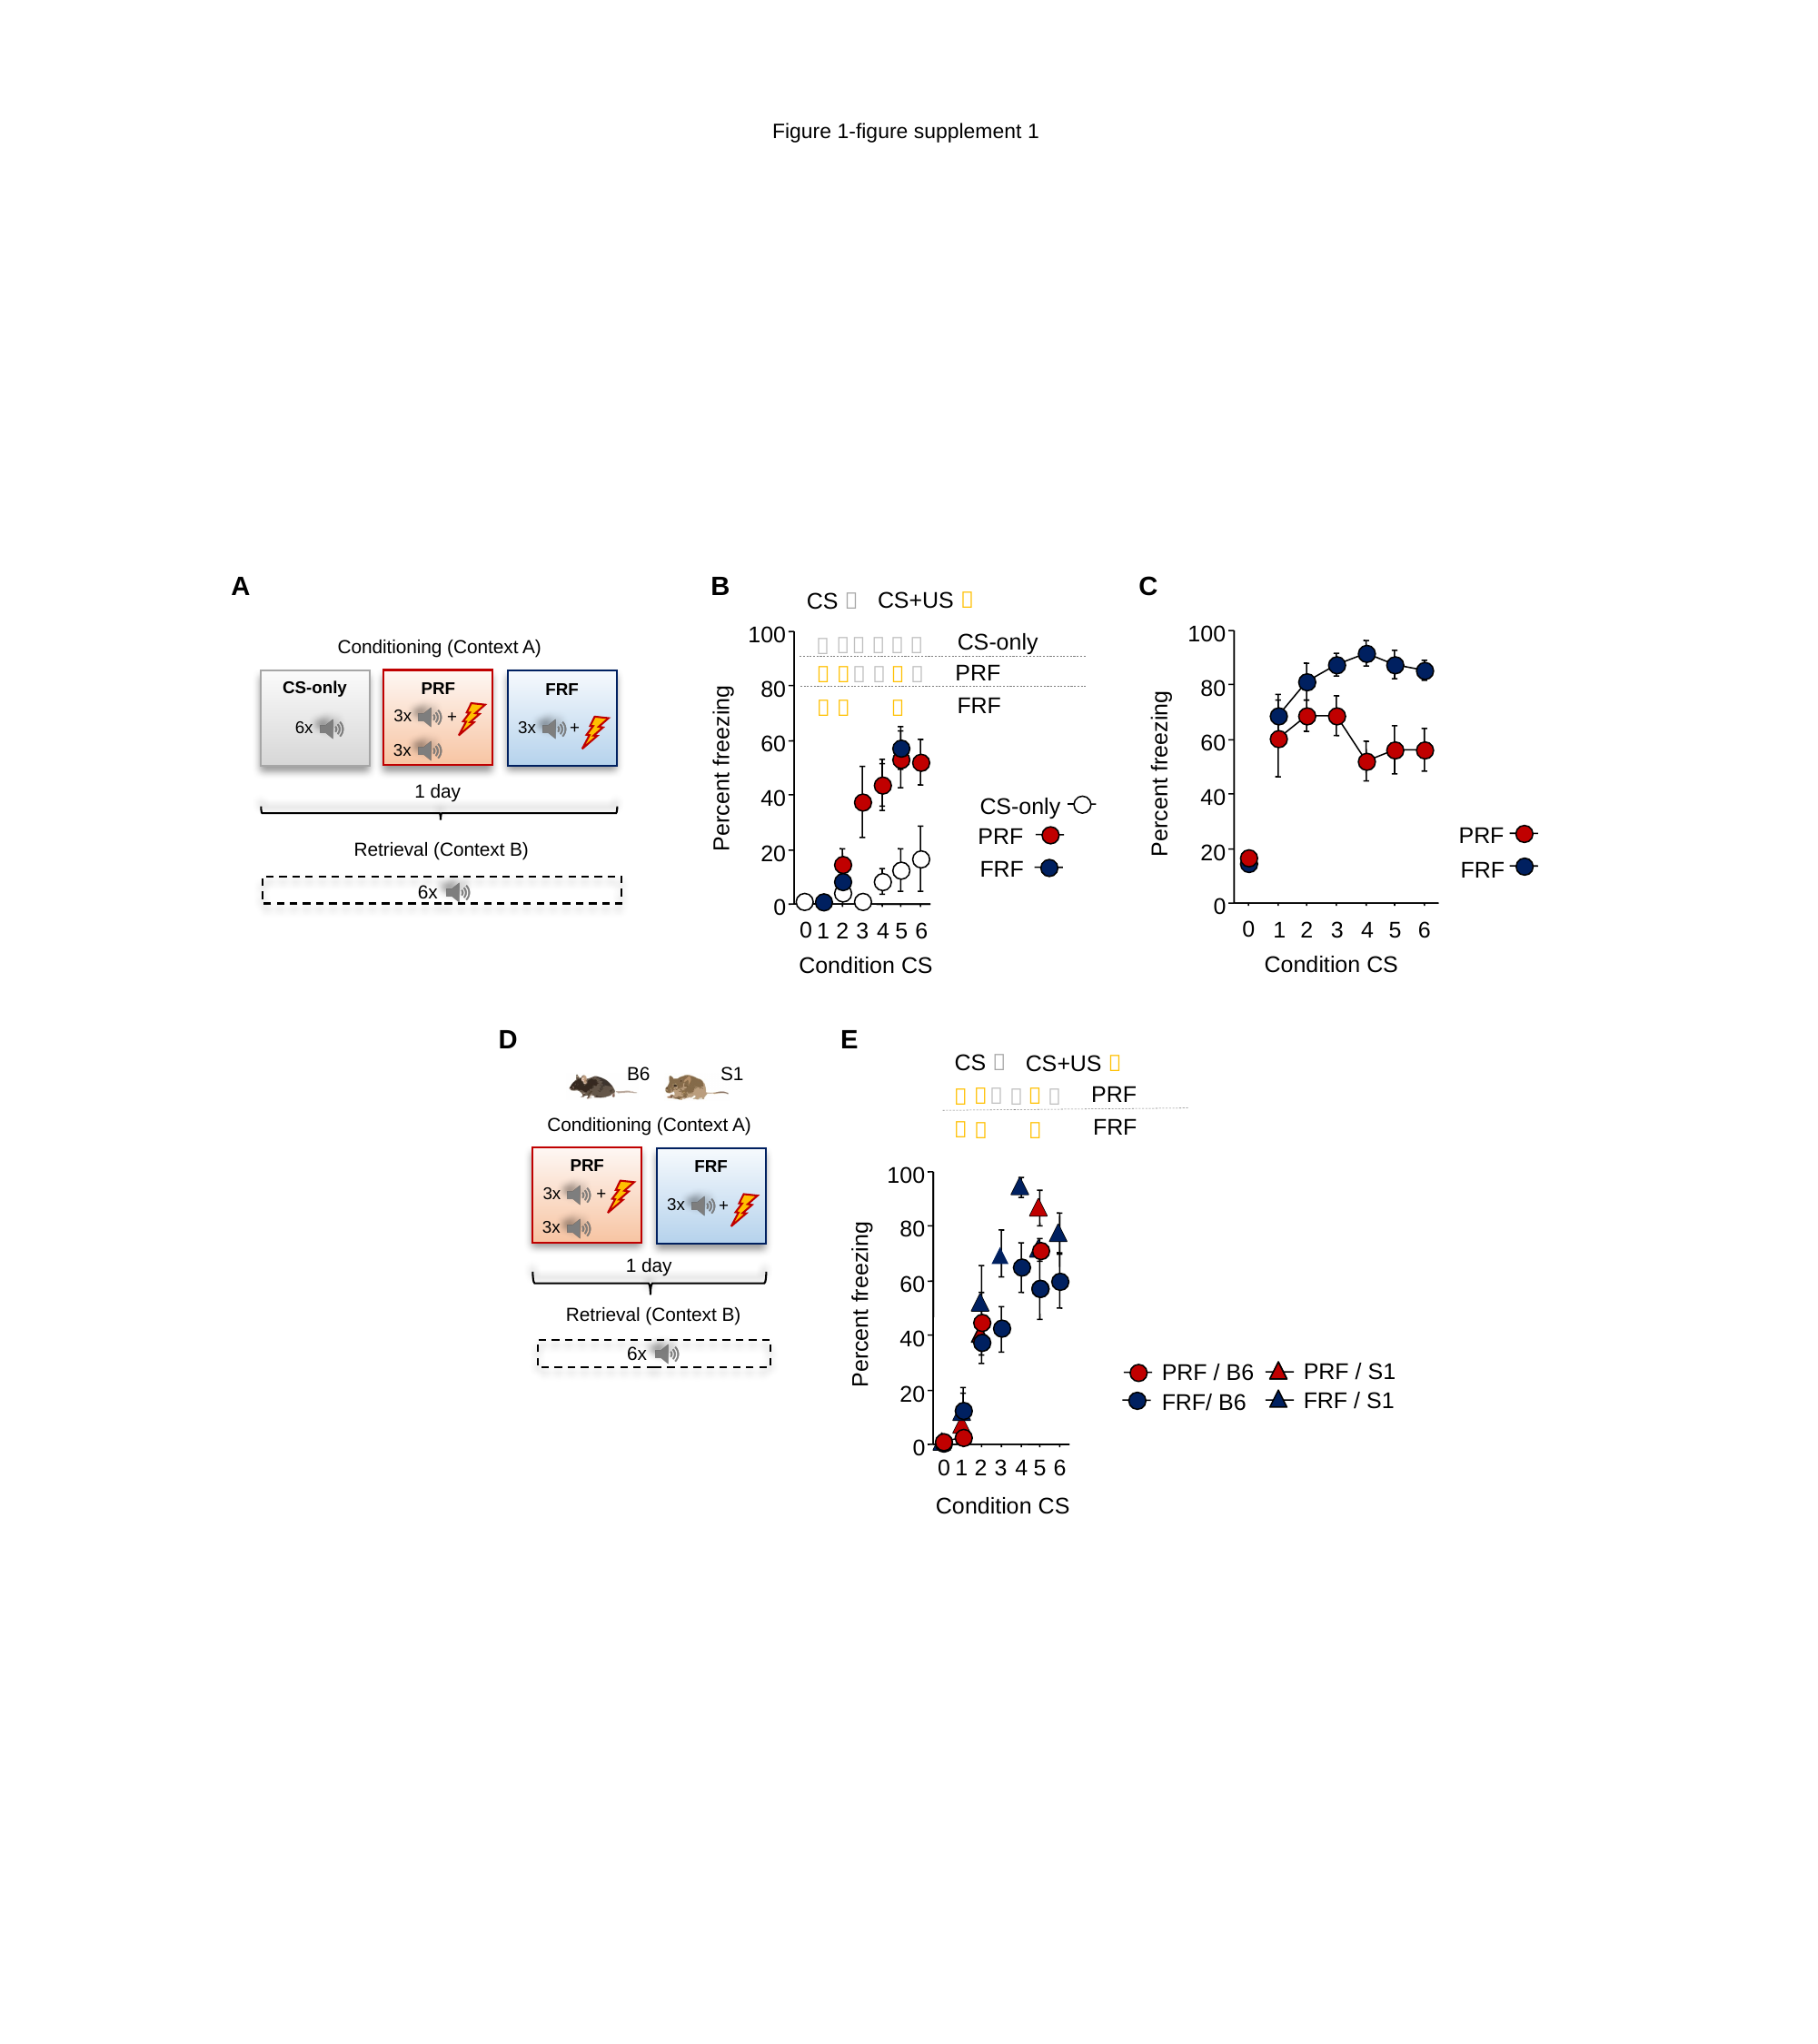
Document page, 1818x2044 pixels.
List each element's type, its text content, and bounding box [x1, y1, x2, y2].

text_box PRF [1090, 1079, 1137, 1107]
text_box 100 [748, 620, 787, 648]
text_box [936, 1117, 1063, 1151]
text_box [533, 1283, 766, 1295]
text_box + [592, 1182, 620, 1210]
text_box 2 [974, 1453, 988, 1481]
text_box 5 [1388, 915, 1402, 943]
text_box [1049, 1224, 1068, 1242]
text_box [507, 670, 618, 767]
text_box [429, 705, 493, 766]
text_box [1032, 1242, 1050, 1260]
text_box Condition CS [799, 950, 934, 978]
text_box [593, 715, 611, 741]
text_box 3 [1330, 915, 1344, 943]
text_box 3x [525, 1209, 578, 1244]
text_box 5 [895, 916, 909, 944]
text_box [581, 744, 590, 750]
text_box S1 [681, 1061, 783, 1085]
text_box 3x [376, 732, 429, 767]
text_box [1270, 730, 1287, 748]
text_box 100 [887, 1160, 926, 1188]
text_box [1269, 1362, 1287, 1379]
text_box + [705, 1186, 742, 1222]
text_box [955, 1402, 973, 1420]
text_box 3 [856, 916, 869, 944]
text_box [1515, 858, 1534, 876]
text_box D [484, 1016, 531, 1061]
text_box 0 [1242, 914, 1256, 942]
text_box [1269, 1390, 1287, 1407]
text_box [1386, 741, 1405, 759]
text_box [854, 893, 872, 911]
text_box PRF / S1 [1303, 1356, 1396, 1384]
text_box 1 [955, 1453, 969, 1481]
text_box [834, 856, 852, 874]
text_box FRF [507, 670, 617, 706]
text_box B [697, 562, 744, 608]
text_box CS-only [260, 670, 370, 704]
picture [417, 703, 445, 731]
text_box 6 [1053, 1453, 1067, 1481]
text_box FRF [1460, 855, 1505, 883]
text_box [1386, 656, 1405, 674]
text_box 0 [1213, 891, 1227, 919]
text_box 60 [899, 1269, 926, 1297]
text_box [993, 1320, 1011, 1337]
text_box [1416, 662, 1434, 680]
text_box [1358, 753, 1376, 770]
text_box + [556, 709, 593, 744]
text_box [854, 794, 872, 811]
text_box Percent freezing [1144, 690, 1172, 858]
text_box 0 [800, 915, 813, 943]
text_box [953, 1414, 970, 1421]
text_box [955, 1429, 973, 1447]
text_box A [217, 562, 264, 608]
text_box 20 [1200, 838, 1227, 866]
text_box [892, 739, 910, 758]
text_box [796, 893, 814, 911]
text_box [892, 862, 910, 879]
text_box 6x [402, 872, 454, 876]
text_box Conditioning (Context A) [262, 628, 617, 664]
text_box 4 [1361, 915, 1374, 943]
text_box [1358, 645, 1376, 663]
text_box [799, 657, 946, 695]
text_box Conditioning (Context A) [532, 1105, 766, 1142]
text_box PRF / B6 [1161, 1357, 1255, 1385]
text_box 80 [899, 1214, 926, 1242]
text_box 0 [938, 1453, 951, 1481]
text_box [1240, 861, 1258, 873]
text_box 1 [817, 916, 830, 944]
text_box [912, 754, 930, 772]
text_box 3x [376, 698, 417, 732]
text_box 1 day [303, 772, 573, 809]
text_box [1270, 708, 1287, 725]
text_box 6x [278, 709, 331, 744]
text_box 6 [915, 916, 929, 944]
text_box [1515, 825, 1534, 843]
text_box 6x [611, 1335, 663, 1339]
text_box [1328, 708, 1346, 725]
text_box C [1125, 562, 1172, 608]
text_box 4 [877, 916, 890, 944]
text_box 2 [836, 916, 849, 944]
text_box CS+US  [1025, 1048, 1128, 1077]
text_box CS-only [957, 627, 1038, 655]
text_box [1240, 849, 1258, 868]
text_box 40 [1200, 782, 1227, 810]
text_box 100 [1187, 619, 1227, 647]
text_box [1074, 796, 1091, 814]
text_box [1129, 1364, 1147, 1382]
picture [566, 1215, 594, 1243]
text_box [656, 1147, 767, 1245]
text_box [262, 876, 622, 905]
picture [541, 715, 570, 743]
text_box 80 [1200, 672, 1227, 700]
text_box 1 day [532, 1245, 766, 1283]
text_box 0 [773, 892, 787, 920]
text_box 3x [650, 1186, 702, 1221]
text_box [742, 1193, 760, 1218]
text_box 3 [994, 1453, 1008, 1481]
text_box [834, 873, 852, 891]
text_box [260, 670, 371, 767]
text_box 2 [1300, 915, 1314, 943]
text_box [912, 850, 930, 868]
text_box [1031, 1280, 1049, 1298]
text_box 40 [760, 783, 787, 811]
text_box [799, 695, 926, 729]
text_box [1029, 1198, 1048, 1216]
picture [319, 715, 347, 743]
text_box CS-only [979, 791, 1061, 819]
text_box 4 [1015, 1453, 1028, 1481]
text_box [815, 893, 833, 911]
text_box CS  [806, 586, 865, 614]
text_box [874, 873, 892, 891]
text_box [936, 1075, 1083, 1117]
text_box [730, 1222, 739, 1227]
text_box [471, 705, 487, 727]
text_box E [827, 1016, 872, 1061]
text_box [1011, 1177, 1028, 1195]
text_box CS  [954, 1047, 1013, 1075]
text_box 3x [525, 1175, 566, 1209]
text_box [1416, 741, 1434, 759]
picture [664, 1073, 730, 1101]
picture [417, 737, 445, 765]
text_box FRF / S1 [1303, 1385, 1396, 1414]
text_box 40 [899, 1324, 926, 1352]
text_box [953, 1421, 970, 1434]
picture [654, 1340, 682, 1368]
picture [566, 1073, 639, 1101]
text_box 20 [899, 1379, 926, 1407]
text_box FRF [1093, 1112, 1137, 1140]
text_box B6 [598, 1061, 680, 1085]
text_box [834, 888, 852, 902]
text_box [260, 806, 618, 820]
text_box 3x [501, 709, 553, 744]
text_box PRF [383, 670, 493, 705]
text_box [971, 1330, 985, 1343]
text_box [991, 1246, 1009, 1265]
text_box Condition CS [935, 1491, 1070, 1519]
picture [690, 1192, 719, 1220]
text_box 5 [1033, 1453, 1047, 1481]
text_box [537, 1339, 771, 1368]
text_box [1328, 656, 1346, 674]
text_box [1013, 1258, 1031, 1276]
text_box 6 [1417, 915, 1431, 943]
text_box 80 [760, 674, 787, 702]
text_box PRF [978, 821, 1024, 849]
text_box [971, 1294, 989, 1312]
text_box [892, 754, 910, 769]
text_box FRF [957, 690, 1002, 719]
text_box Retrieval (Context B) [302, 830, 581, 868]
text_box Retrieval (Context B) [536, 1295, 770, 1333]
text_box FRF/ B6 [1161, 1387, 1247, 1415]
text_box 0 [912, 1433, 926, 1461]
text_box [1041, 827, 1059, 844]
text_box [1051, 1273, 1069, 1291]
text_box + [443, 705, 471, 733]
text_box Percent freezing [845, 1221, 873, 1388]
text_box CS+US  [878, 585, 981, 613]
text_box FRF [979, 854, 1025, 882]
text_box [874, 777, 892, 795]
text_box PRF [1458, 820, 1505, 848]
picture [566, 1181, 594, 1209]
text_box 60 [1200, 728, 1227, 756]
text_box [973, 1334, 991, 1352]
text_box [935, 1434, 953, 1451]
text_box 60 [760, 729, 787, 758]
text_box Condition CS [1264, 949, 1399, 977]
text_box 20 [760, 838, 787, 867]
text_box [620, 1182, 636, 1205]
text_box [586, 1182, 642, 1244]
text_box PRF [955, 658, 1001, 686]
picture [445, 878, 473, 907]
text_box Percent freezing [706, 685, 734, 852]
text_box [1040, 859, 1058, 877]
text_box [1298, 673, 1316, 691]
text_box [973, 1314, 991, 1332]
text_box [1128, 1392, 1147, 1410]
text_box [942, 1107, 1188, 1111]
text_box PRF [532, 1147, 642, 1182]
text_box [1298, 708, 1316, 725]
text_box FRF [656, 1148, 766, 1183]
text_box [799, 624, 945, 667]
text_box 1 [1273, 915, 1287, 943]
text_box Figure 1-figure supplement 1 [0, 111, 1815, 150]
